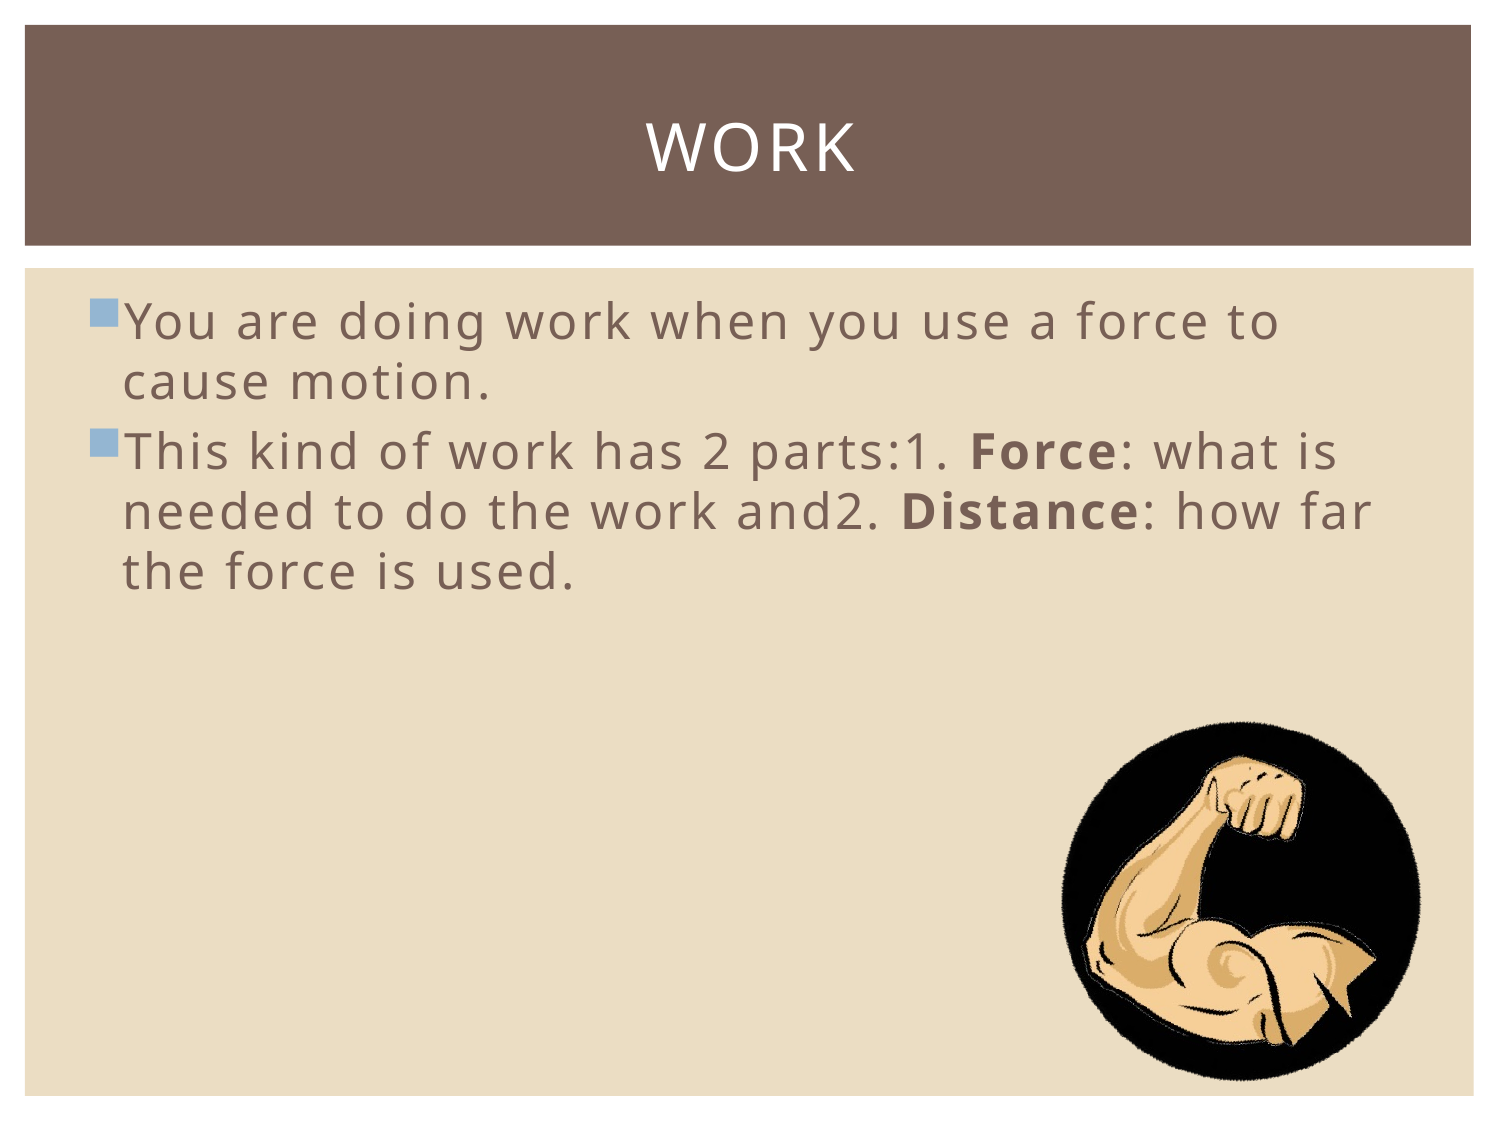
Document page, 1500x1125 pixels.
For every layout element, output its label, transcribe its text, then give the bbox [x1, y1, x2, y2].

picture [942, 601, 1500, 1125]
list You are doing work when you use a force to cause motion. This kind of work has 2 parts: 1. Force: what is needed to do the work and 2. Distance: how far the force is used. [62, 281, 1442, 1005]
title Work [62, 58, 1438, 232]
